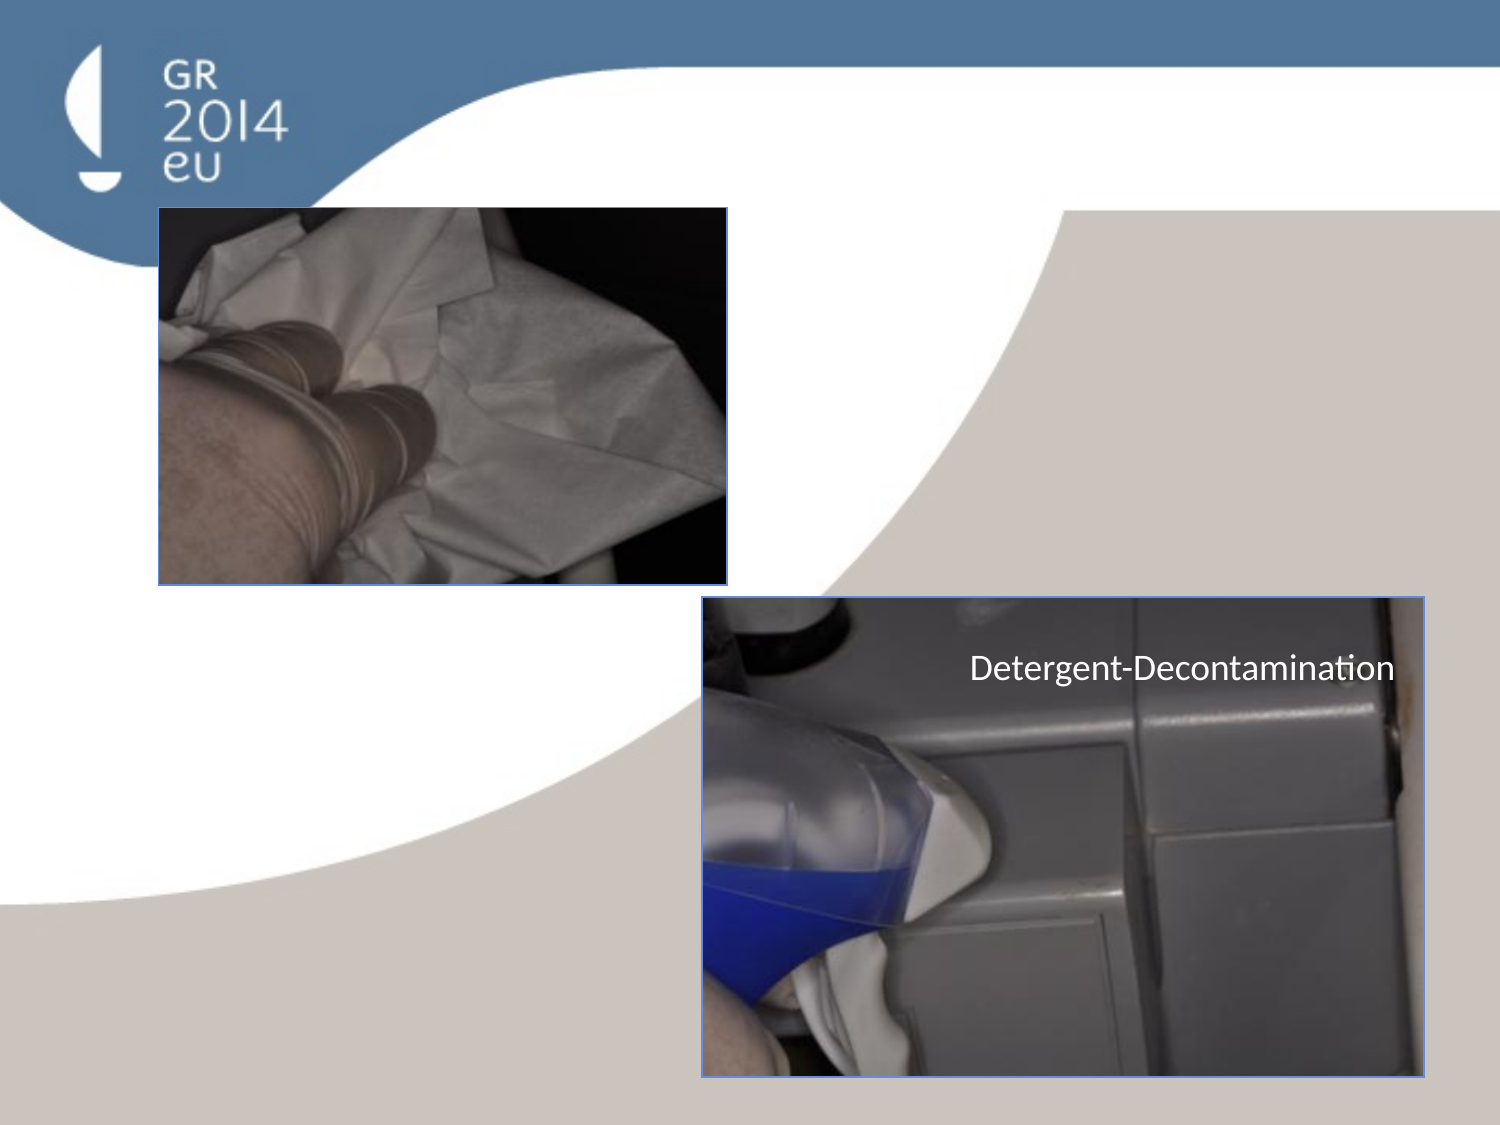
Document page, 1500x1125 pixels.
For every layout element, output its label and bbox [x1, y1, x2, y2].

picture [702, 597, 1424, 1077]
picture [159, 207, 727, 585]
